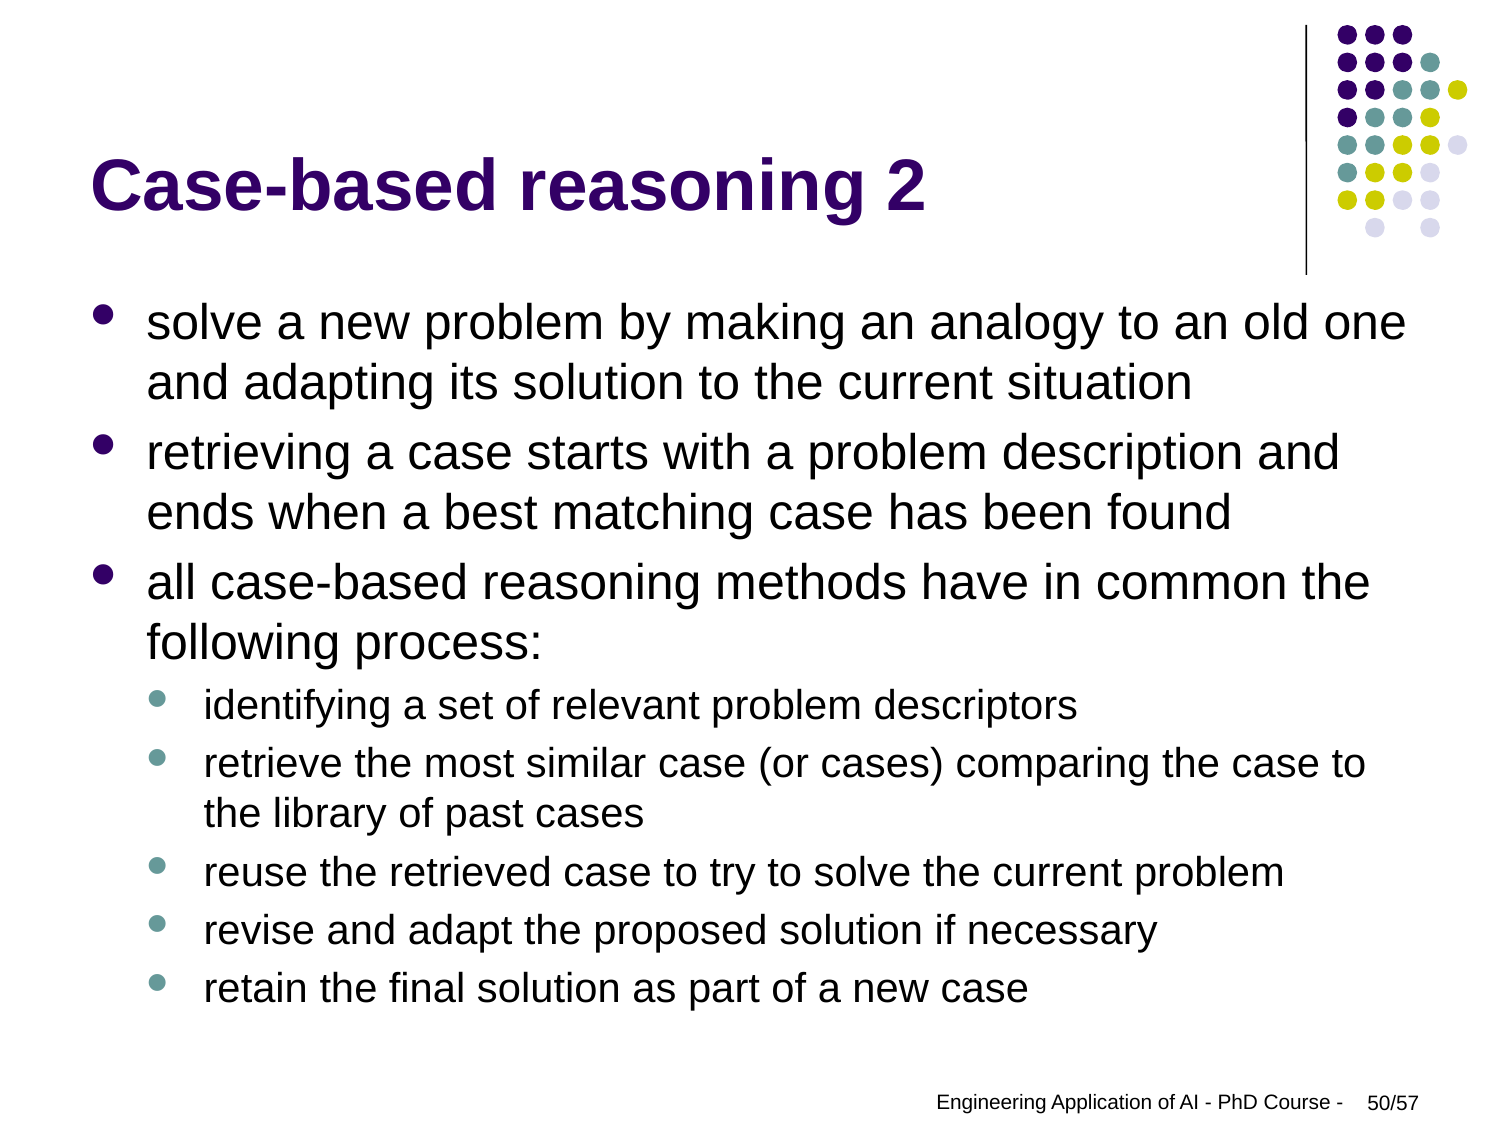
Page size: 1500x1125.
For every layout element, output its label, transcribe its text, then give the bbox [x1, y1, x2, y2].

slide_number 50/57 [1352, 1082, 1448, 1125]
title Case-based reasoning 2 [74, 19, 1313, 233]
list solve a new problem by making an analogy to an old one and adapting its solution to the current situation retrieving a case starts with a problem description and ends when a best matching case has been found all case-based reasoning methods have in common the following process: identifying a set of relevant problem descriptors retrieve the most similar case (or cases) comparing the case to the library of past cases reuse the retrieved case to try to solve the current problem revise and adapt the proposed solution if necessary retain the final solution as part of a new case [74, 281, 1426, 1006]
footer Engineering Application of AI - PhD Course - [855, 1080, 1365, 1125]
